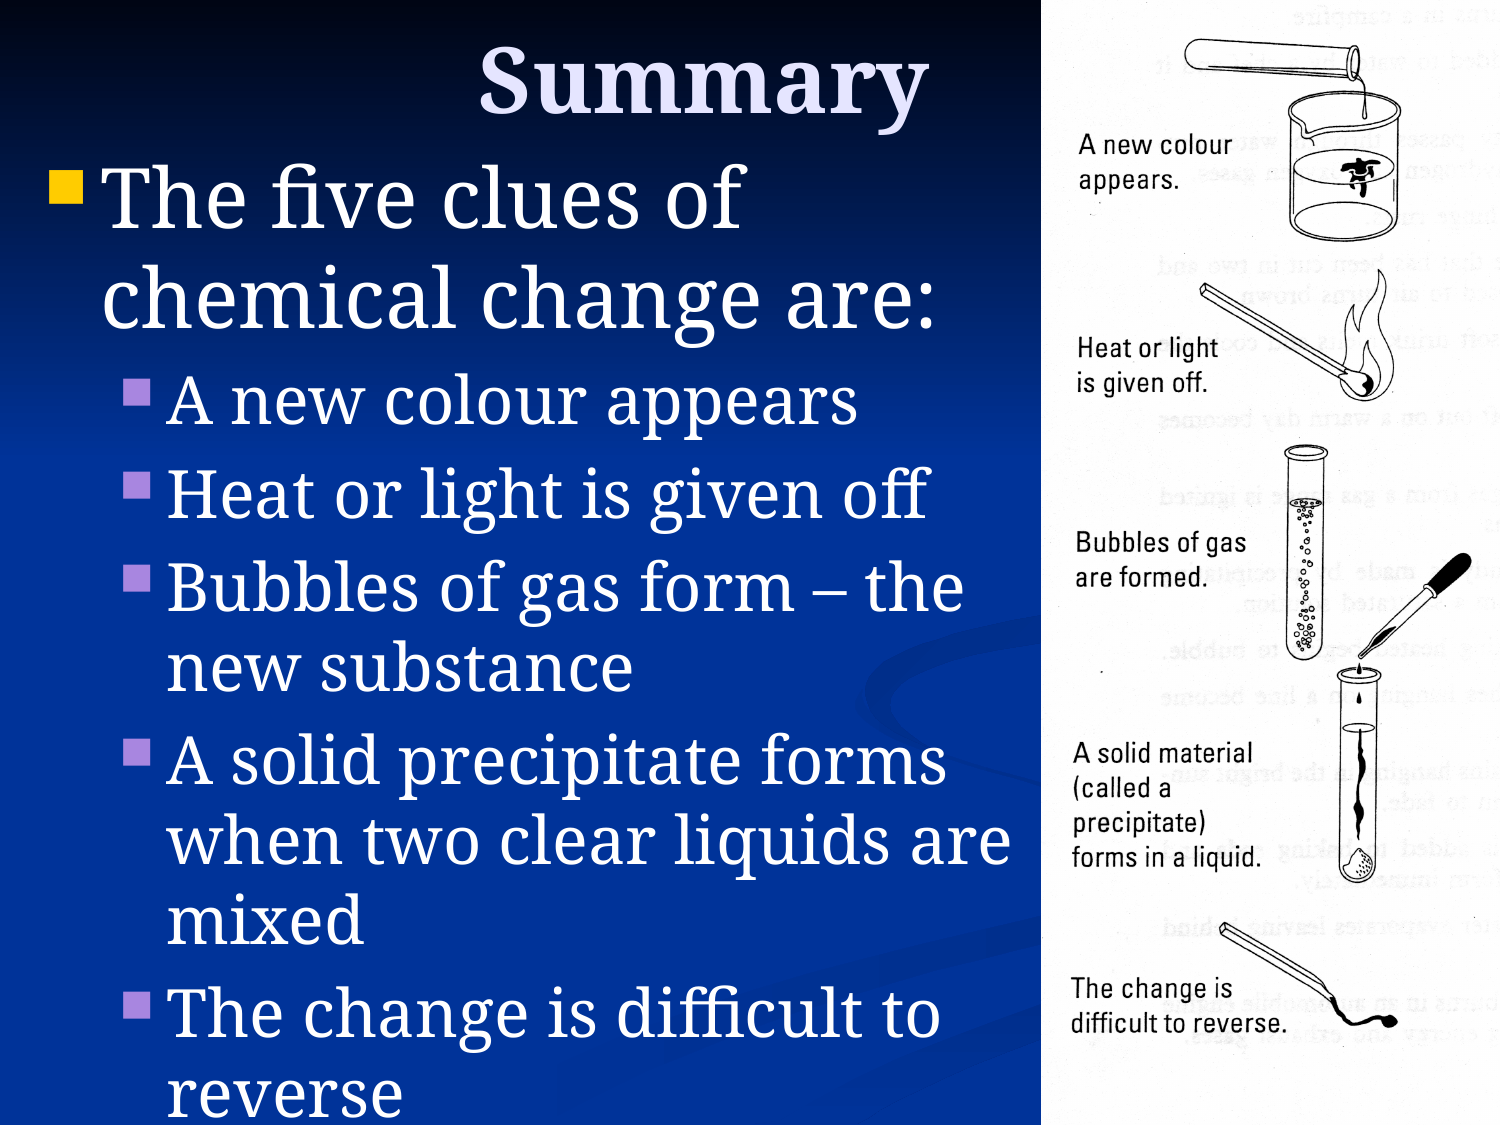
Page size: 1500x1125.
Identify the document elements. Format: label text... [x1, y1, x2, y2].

title Summary [29, 0, 1038, 136]
picture [1041, 0, 1500, 1125]
list The five clues of chemical change are: A new colour appears Heat or light is given off Bubbles of gas form – the new substance A solid precipitate forms when two clear liquids are mixed The change is difficult to reverse [29, 136, 1035, 1048]
